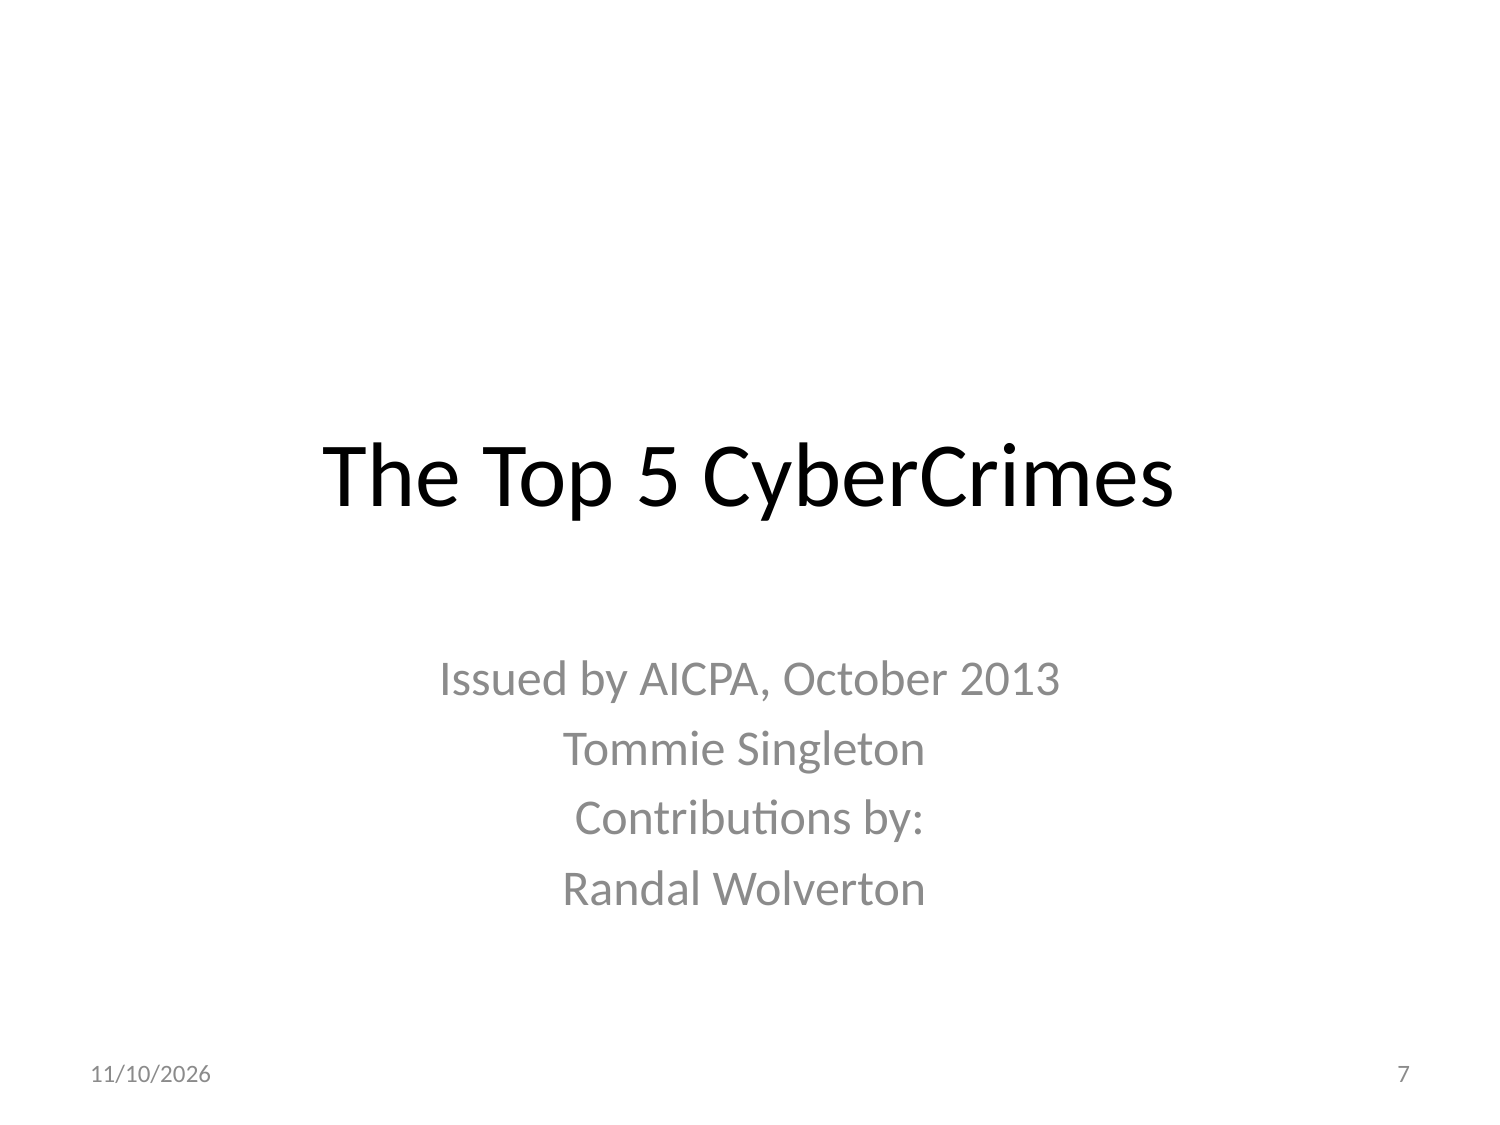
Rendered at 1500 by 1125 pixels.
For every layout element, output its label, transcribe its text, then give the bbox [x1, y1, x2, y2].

subtitle Issued by AICPA, October 2013 Tommie Singleton Contributions by: Randal Wolverton [225, 637, 1275, 925]
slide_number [75, 1042, 425, 1103]
slide_number 7 [1074, 1042, 1425, 1103]
title The Top 5 CyberCrimes [112, 349, 1388, 591]
